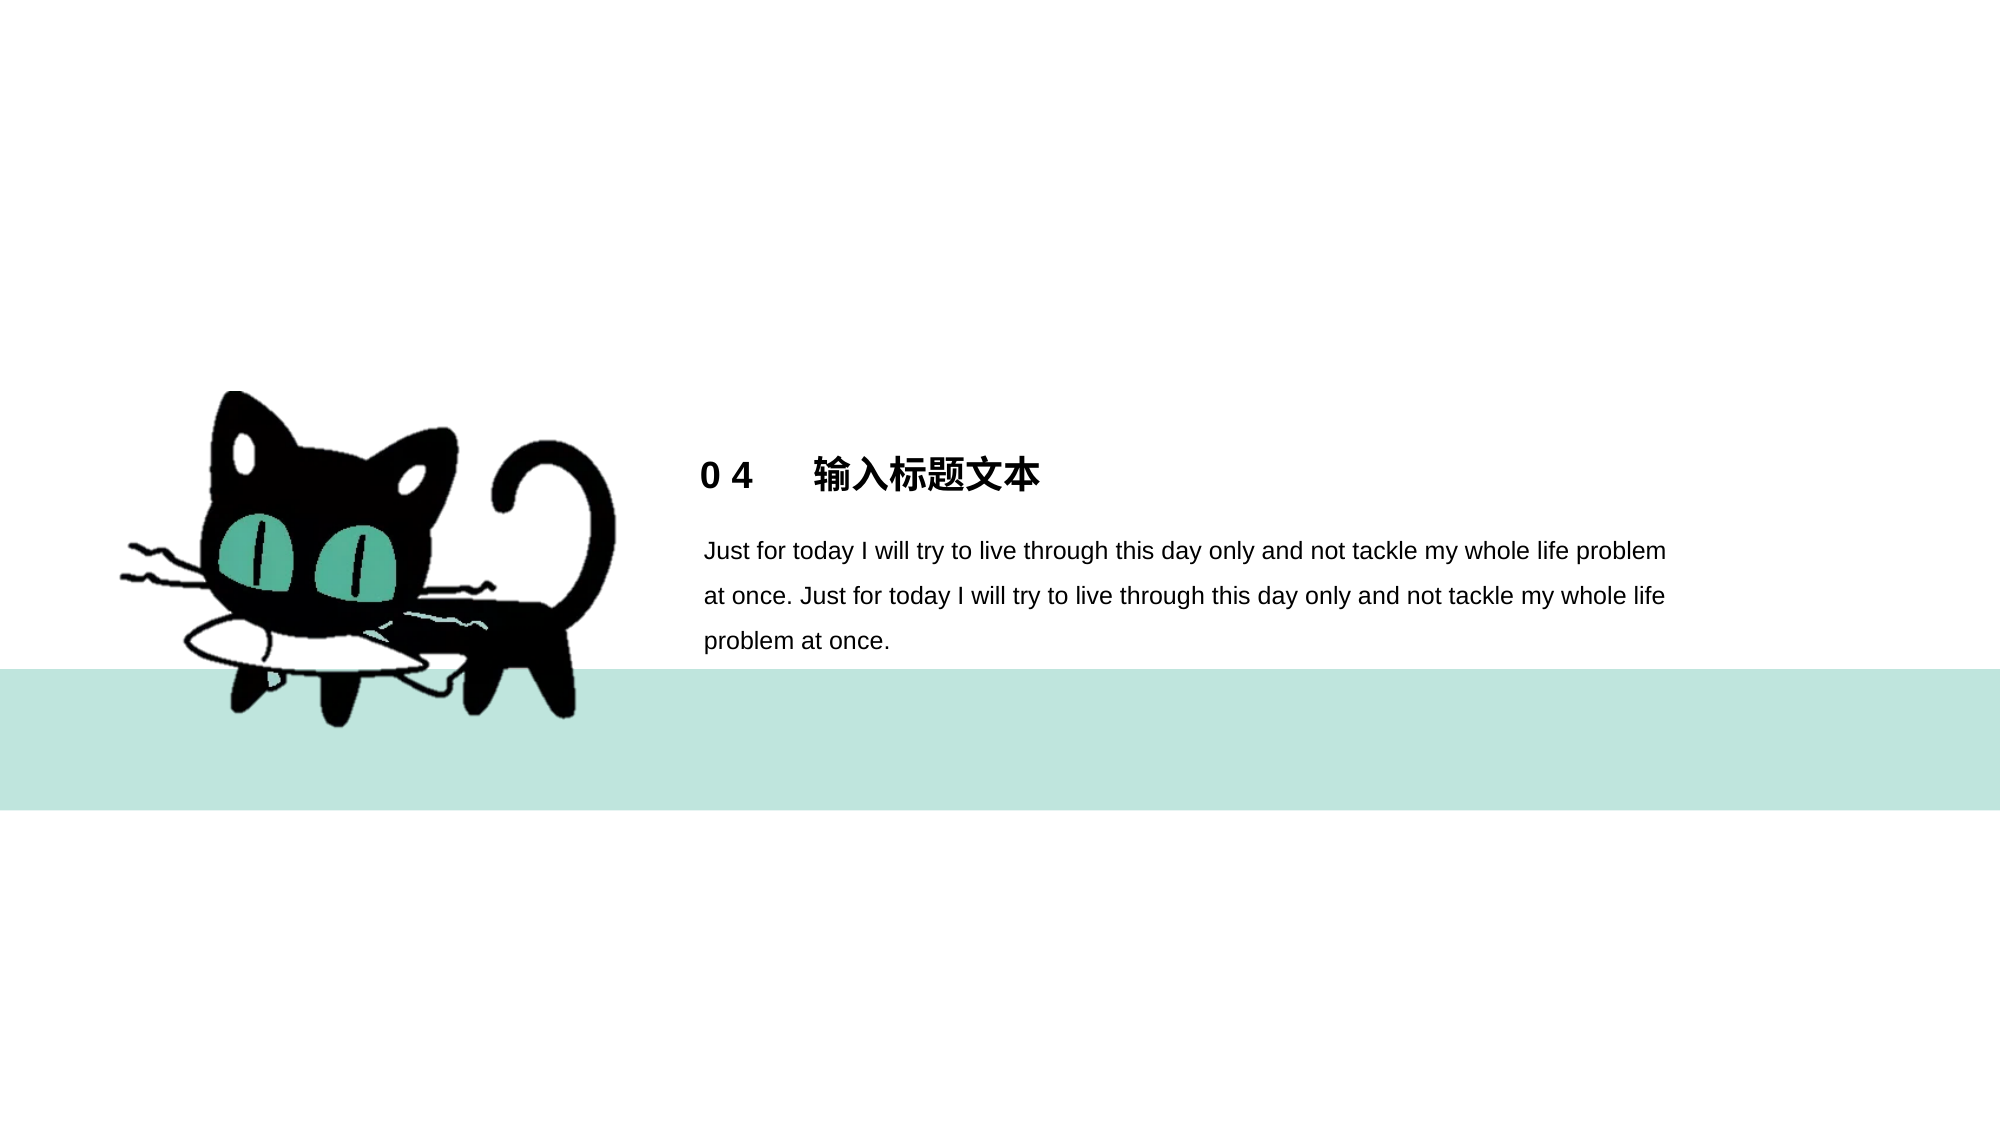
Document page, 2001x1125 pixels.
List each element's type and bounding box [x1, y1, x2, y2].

picture [92, 391, 632, 734]
text_box [685, 443, 1696, 670]
text_box [0, 668, 2000, 812]
